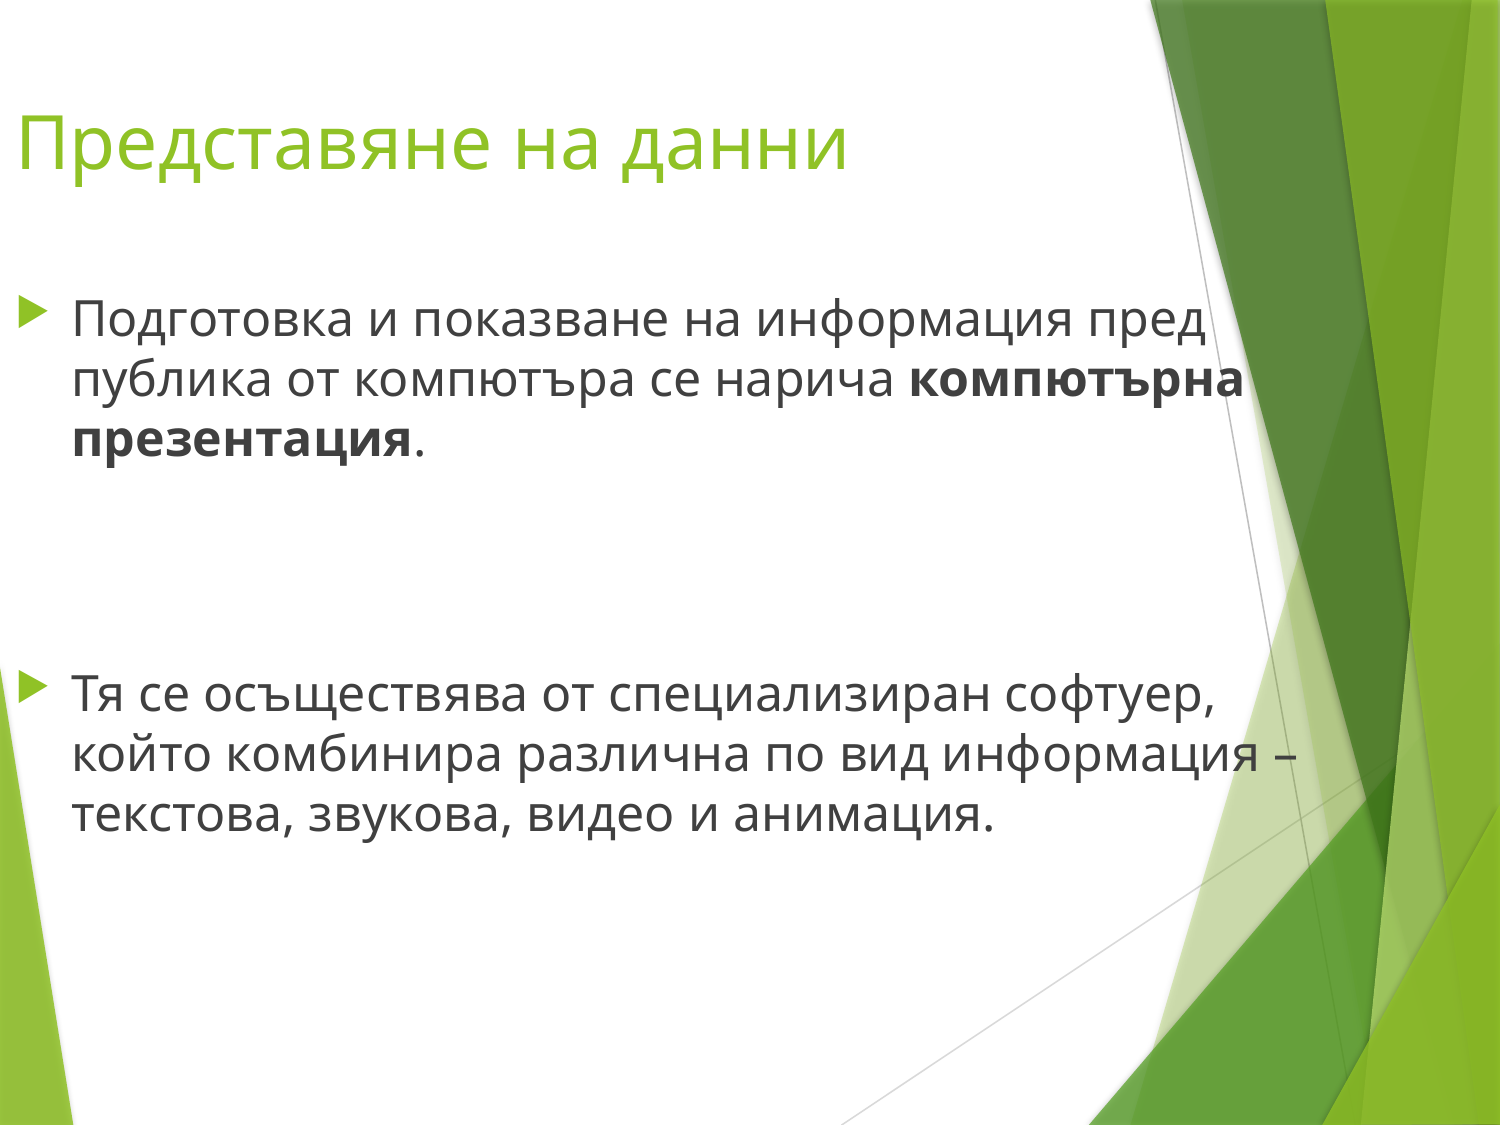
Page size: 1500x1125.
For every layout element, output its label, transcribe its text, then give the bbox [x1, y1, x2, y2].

title Представяне на данни [0, 45, 1350, 233]
list Подготовка и показване на информация пред публика от компютъра се нарича компютърна презентация. Тя се осъществява от специализиран софтуер, който комбинира различна по вид информация – текстова, звукова, видео и анимация. [0, 278, 1350, 929]
